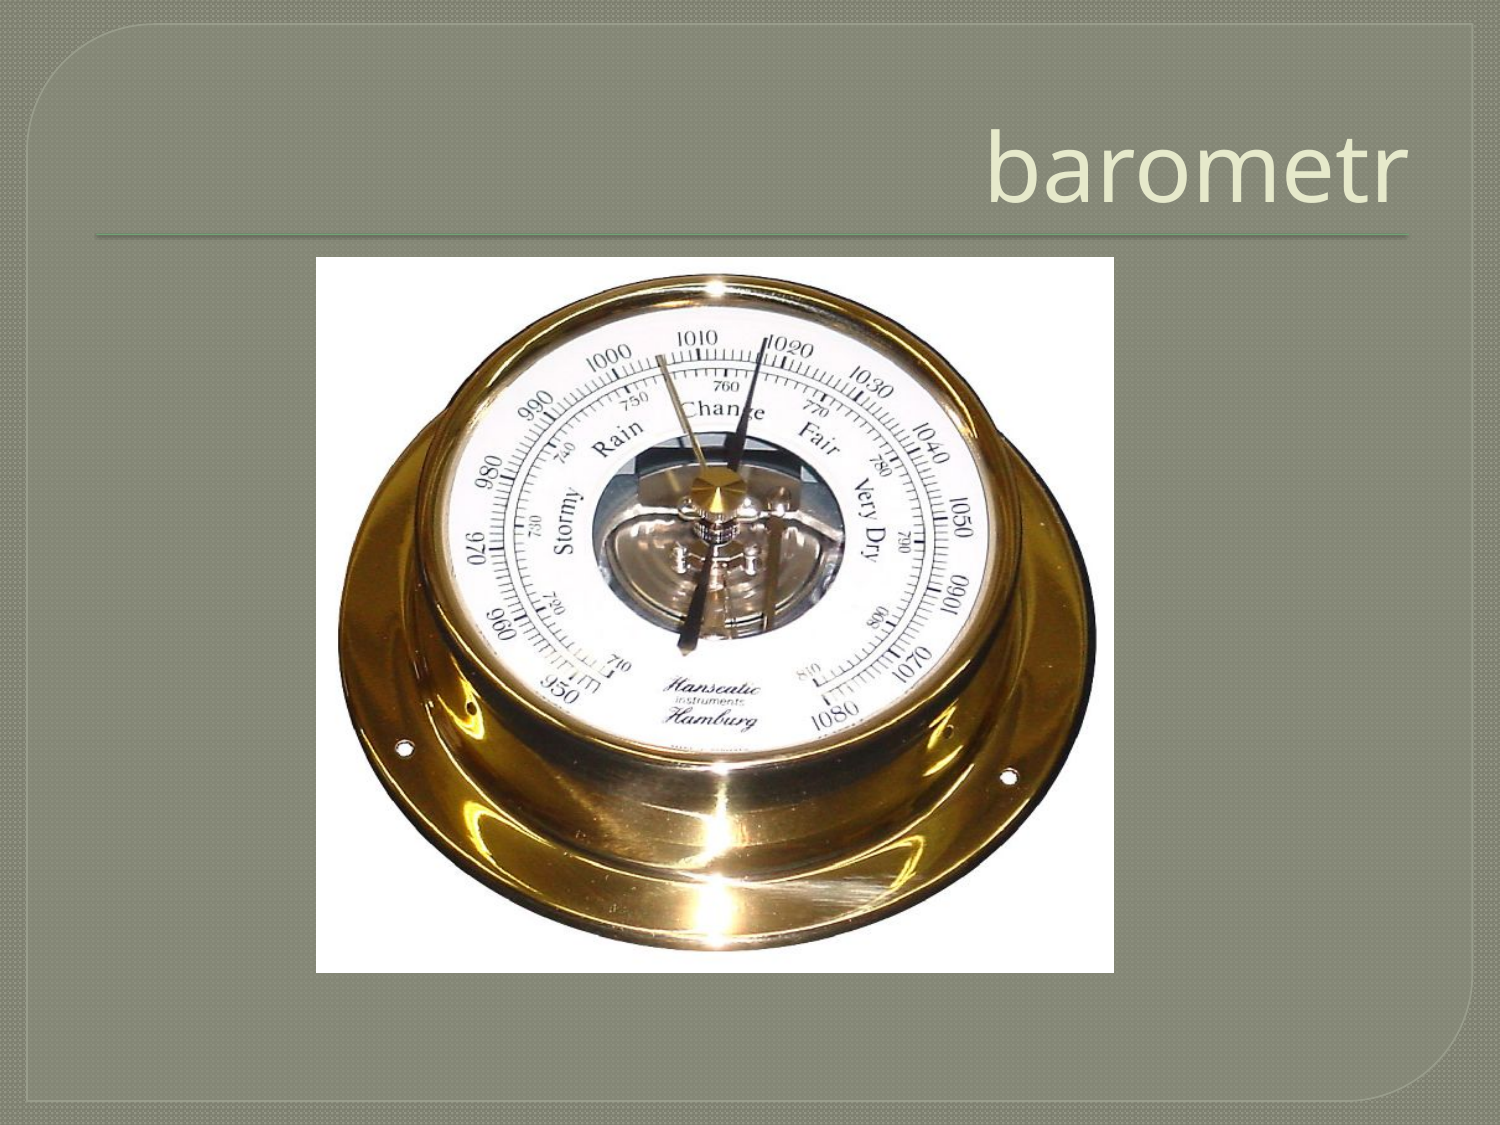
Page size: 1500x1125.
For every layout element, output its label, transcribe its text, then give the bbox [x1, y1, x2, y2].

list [316, 257, 1114, 973]
title barometr [75, 41, 1425, 230]
